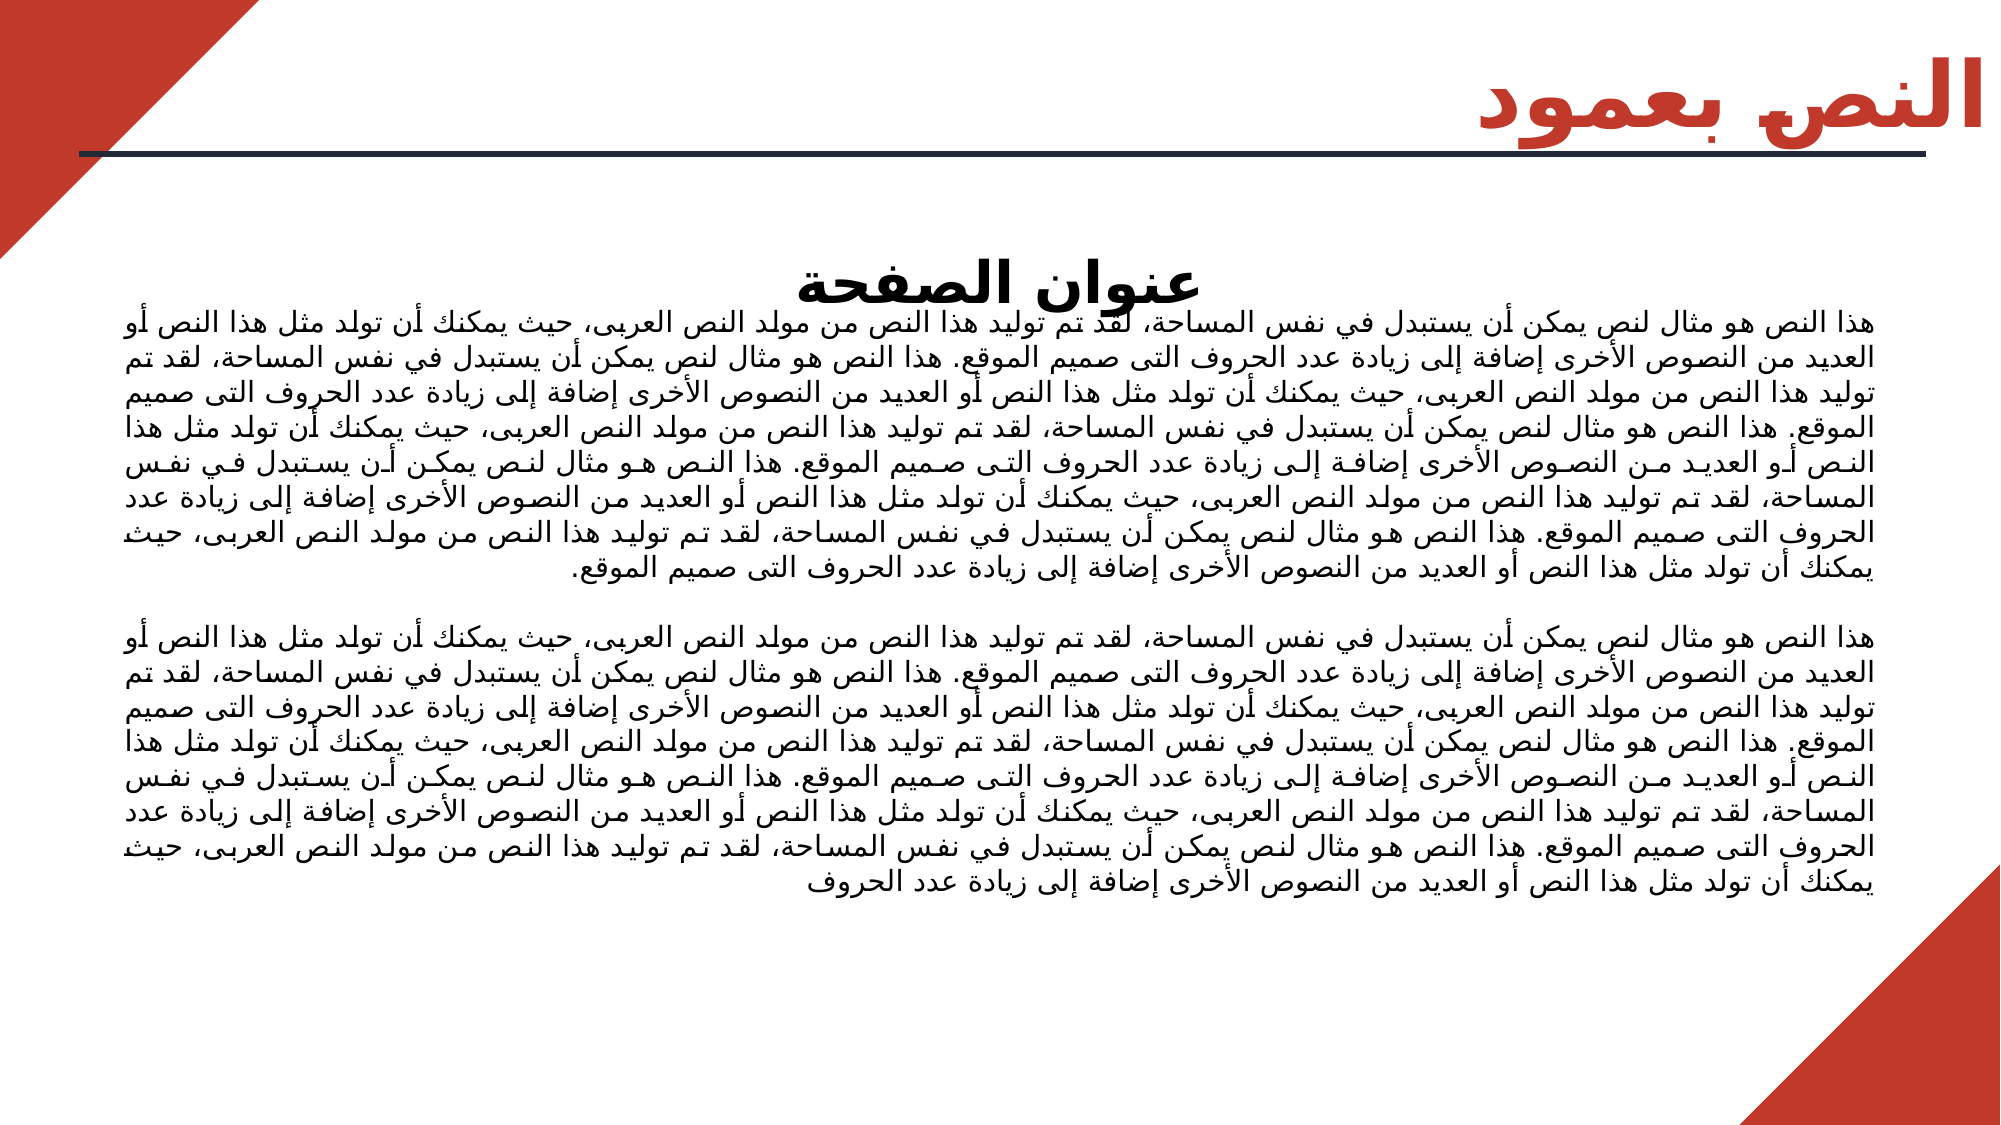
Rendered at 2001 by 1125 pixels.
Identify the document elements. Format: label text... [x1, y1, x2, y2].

text_box عنوان الصفحة [780, 237, 1220, 324]
text_box هذا النص هو مثال لنص يمكن أن يستبدل في نفس المساحة، لقد تم توليد هذا النص من مولد النص العربى، حيث يمكنك أن تولد مثل هذا النص أو العديد من النصوص الأخرى إضافة إلى زيادة عدد الحروف التى صميم الموقع. هذا النص هو مثال لنص يمكن أن يستبدل في نفس المساحة، لقد تم توليد هذا النص من مولد النص العربى، حيث يمكنك أن تولد مثل هذا النص أو العديد من النصوص الأخرى إضافة إلى زيادة عدد الحروف التى صميم الموقع. هذا النص هو مثال لنص يمكن أن يستبدل في نفس المساحة، لقد تم توليد هذا النص من مولد النص العربى، حيث يمكنك أن تولد مثل هذا النص أو العديد من النصوص الأخرى إضافة إلى زيادة عدد الحروف التى صميم الموقع. هذا النص هو مثال لنص يمكن أن يستبدل في نفس المساحة، لقد تم توليد هذا النص من مولد النص العربى، حيث يمكنك أن تولد مثل هذا النص أو العديد من النصوص الأخرى إضافة إلى زيادة عدد الحروف التى صميم الموقع. هذا النص هو مثال لنص يمكن أن يستبدل في نفس المساحة، لقد تم توليد هذا النص من مولد النص العربى، حيث يمكنك أن تولد مثل هذا النص أو العديد من النصوص الأخرى إضافة إلى زيادة عدد الحروف التى صميم الموقع. هذا النص هو مثال لنص يمكن أن يستبدل في نفس المساحة، لقد تم توليد هذا النص من مولد النص العربى، حيث يمكنك أن تولد مثل هذا النص أو العديد من النصوص الأخرى إضافة إلى زيادة عدد الحروف التى صميم الموقع. هذا النص هو مثال لنص يمكن أن يستبدل في نفس المساحة، لقد تم توليد هذا النص من مولد النص العربى، حيث يمكنك أن تولد مثل هذا النص أو العديد من النصوص الأخرى إضافة إلى زيادة عدد الحروف التى صميم الموقع. هذا النص هو مثال لنص يمكن أن يستبدل في نفس المساحة، لقد تم توليد هذا النص من مولد النص العربى، حيث يمكنك أن تولد مثل هذا النص أو العديد من النصوص الأخرى إضافة إلى زيادة عدد الحروف التى صميم الموقع. هذا النص هو مثال لنص يمكن أن يستبدل في نفس المساحة، لقد تم توليد هذا النص من مولد النص العربى، حيث يمكنك أن تولد مثل هذا النص أو العديد من النصوص الأخرى إضافة إلى زيادة عدد الحروف التى صميم الموقع. هذا النص هو مثال لنص يمكن أن يستبدل في نفس المساحة، لقد تم توليد هذا النص من مولد النص العربى، حيث يمكنك أن تولد مثل هذا النص أو العديد من النصوص الأخرى إضافة إلى زيادة عدد الحروف [109, 295, 1891, 906]
text_box النص بعمود [1460, 28, 2000, 154]
text_box [0, 0, 261, 261]
text_box [1737, 862, 2000, 1125]
